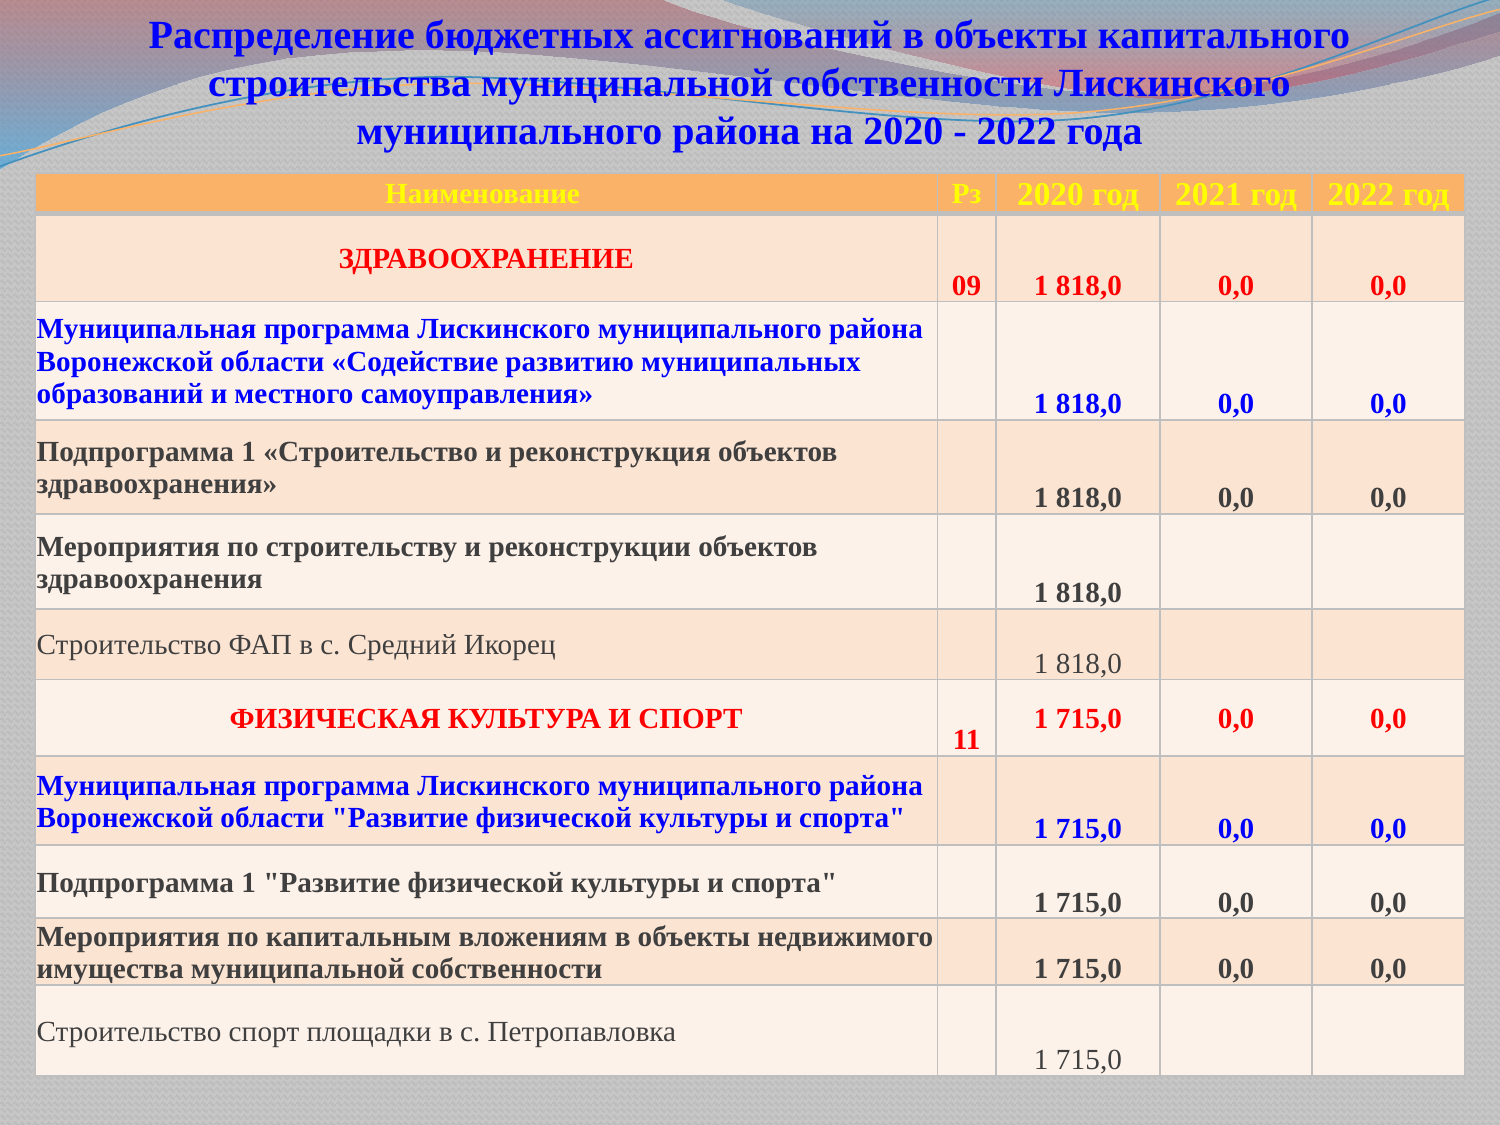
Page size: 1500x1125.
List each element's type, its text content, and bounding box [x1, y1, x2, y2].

table_cell 1 715,0 [997, 919, 1159, 984]
table_cell 0,0 [1313, 421, 1464, 513]
table_cell [938, 846, 995, 917]
table_cell 1 818,0 [997, 421, 1159, 513]
table_cell ФИЗИЧЕСКАЯ КУЛЬТУРА И СПОРТ [36, 680, 937, 755]
table_cell Строительство ФАП в с. Средний Икорец [36, 610, 937, 679]
table_cell Строительство спорт площадки в с. Петропавловка [36, 986, 937, 1075]
table_cell [938, 986, 995, 1075]
table_cell 1 818,0 [997, 515, 1159, 608]
table_cell 0,0 [1161, 302, 1311, 419]
table_cell 1 818,0 [997, 302, 1159, 419]
table_cell Мероприятия по строительству и реконструкции объектов здравоохранения [36, 515, 937, 608]
table_cell Подпрограмма 1 "Развитие физической культуры и спорта" [36, 846, 937, 917]
table_cell 11 [938, 680, 995, 755]
table_header Наименование [36, 174, 937, 211]
table_cell 0,0 [1161, 919, 1311, 984]
table_cell [1313, 986, 1464, 1075]
table_cell Подпрограмма 1 «Строительство и реконструкция объектов здравоохранения» [36, 421, 937, 513]
table_cell 0,0 [1313, 302, 1464, 419]
table_cell 0,0 [1313, 680, 1464, 755]
table_cell 0,0 [1161, 216, 1311, 301]
table_cell 0,0 [1161, 680, 1311, 755]
table_header 2021 год [1161, 174, 1311, 211]
table_cell [938, 421, 995, 513]
table_cell 0,0 [1161, 846, 1311, 917]
table_cell [1313, 610, 1464, 679]
table_cell [938, 919, 995, 984]
table_cell 1 715,0 [997, 680, 1159, 755]
table_cell 1 715,0 [997, 846, 1159, 917]
table_cell 0,0 [1313, 216, 1464, 301]
table_cell [938, 515, 995, 608]
table_cell [1161, 515, 1311, 608]
table_cell 0,0 [1161, 421, 1311, 513]
table_cell 0,0 [1161, 757, 1311, 844]
table_cell 1 818,0 [997, 610, 1159, 679]
table_cell Муниципальная программа Лискинского муниципального района Воронежской области "Развитие физической культуры и спорта" [36, 757, 937, 844]
table_cell Муниципальная программа Лискинского муниципального района Воронежской области «Содействие развитию муниципальных образований и местного самоуправления» [36, 302, 937, 419]
table_cell 0,0 [1313, 846, 1464, 917]
table_cell [1161, 986, 1311, 1075]
table_header Рз [938, 174, 995, 211]
table_cell 09 [938, 216, 995, 301]
table_cell 0,0 [1313, 757, 1464, 844]
table_cell 0,0 [1313, 919, 1464, 984]
table_cell [1313, 515, 1464, 608]
table_header 2022 год [1313, 174, 1464, 211]
table_header 2020 год [997, 174, 1159, 211]
table_cell Мероприятия по капитальным вложениям в объекты недвижимого имущества муниципальной собственности [36, 919, 937, 984]
table_cell [938, 757, 995, 844]
table_cell 1 715,0 [997, 757, 1159, 844]
table_cell 1 818,0 [997, 216, 1159, 301]
table_cell [938, 610, 995, 679]
table_cell ЗДРАВООХРАНЕНИЕ [36, 216, 937, 301]
table_cell 1 715,0 [997, 986, 1159, 1075]
title Распределение бюджетных ассигнований в объекты капитального строительства муниципальной собственности Лискинского муниципального района на 2020 - 2022 года [75, 0, 1425, 153]
table_cell [1161, 610, 1311, 679]
table_cell [938, 302, 995, 419]
